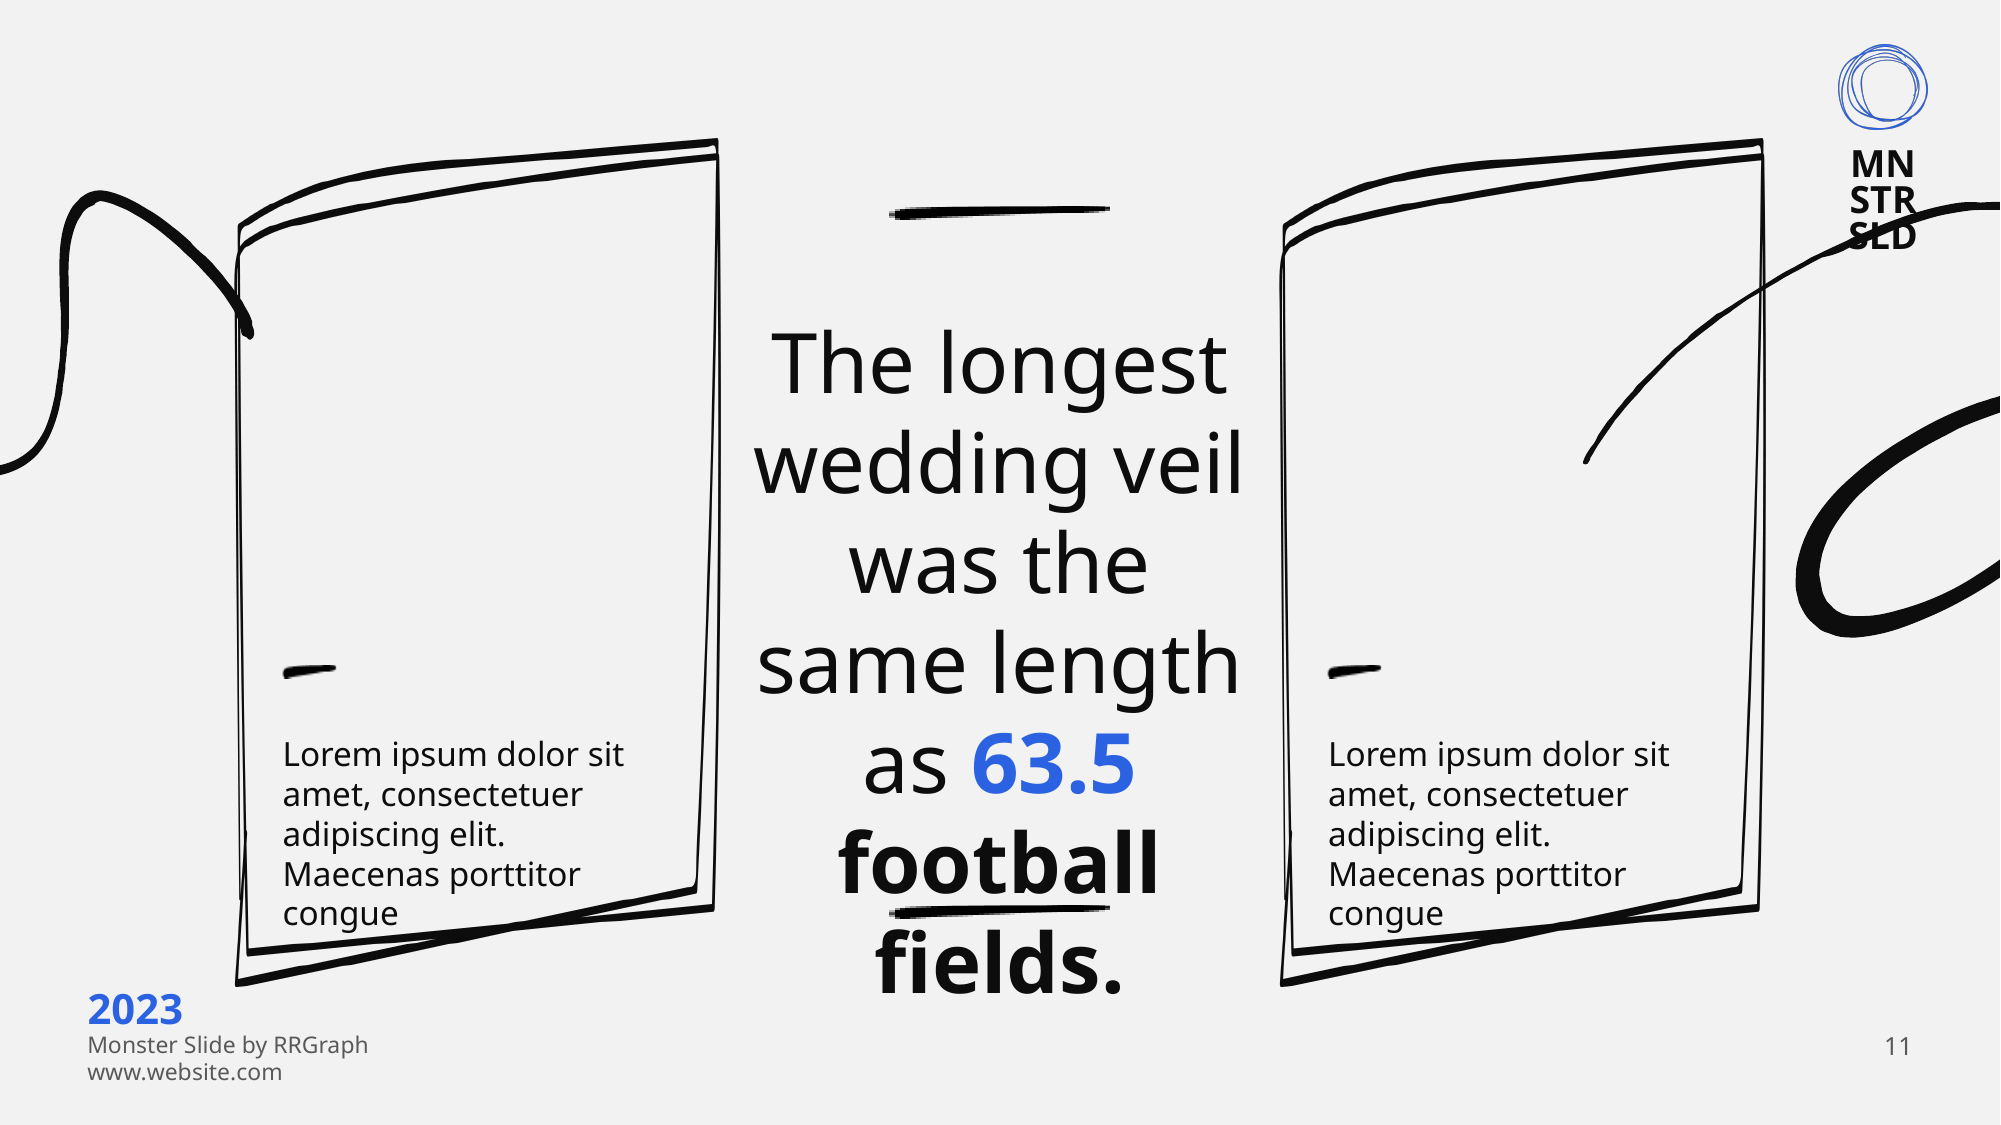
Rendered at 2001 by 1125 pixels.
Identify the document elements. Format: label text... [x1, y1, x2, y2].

text_box The longest wedding veil was the same length as 63.5 football fields. [720, 302, 1280, 1018]
picture [1279, 138, 1766, 987]
text_box [1766, 201, 2000, 289]
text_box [0, 0, 915, 898]
text_box [1795, 395, 2000, 638]
picture [874, 905, 1126, 919]
picture [234, 898, 721, 987]
picture [1838, 44, 1928, 130]
picture [915, 206, 1126, 220]
